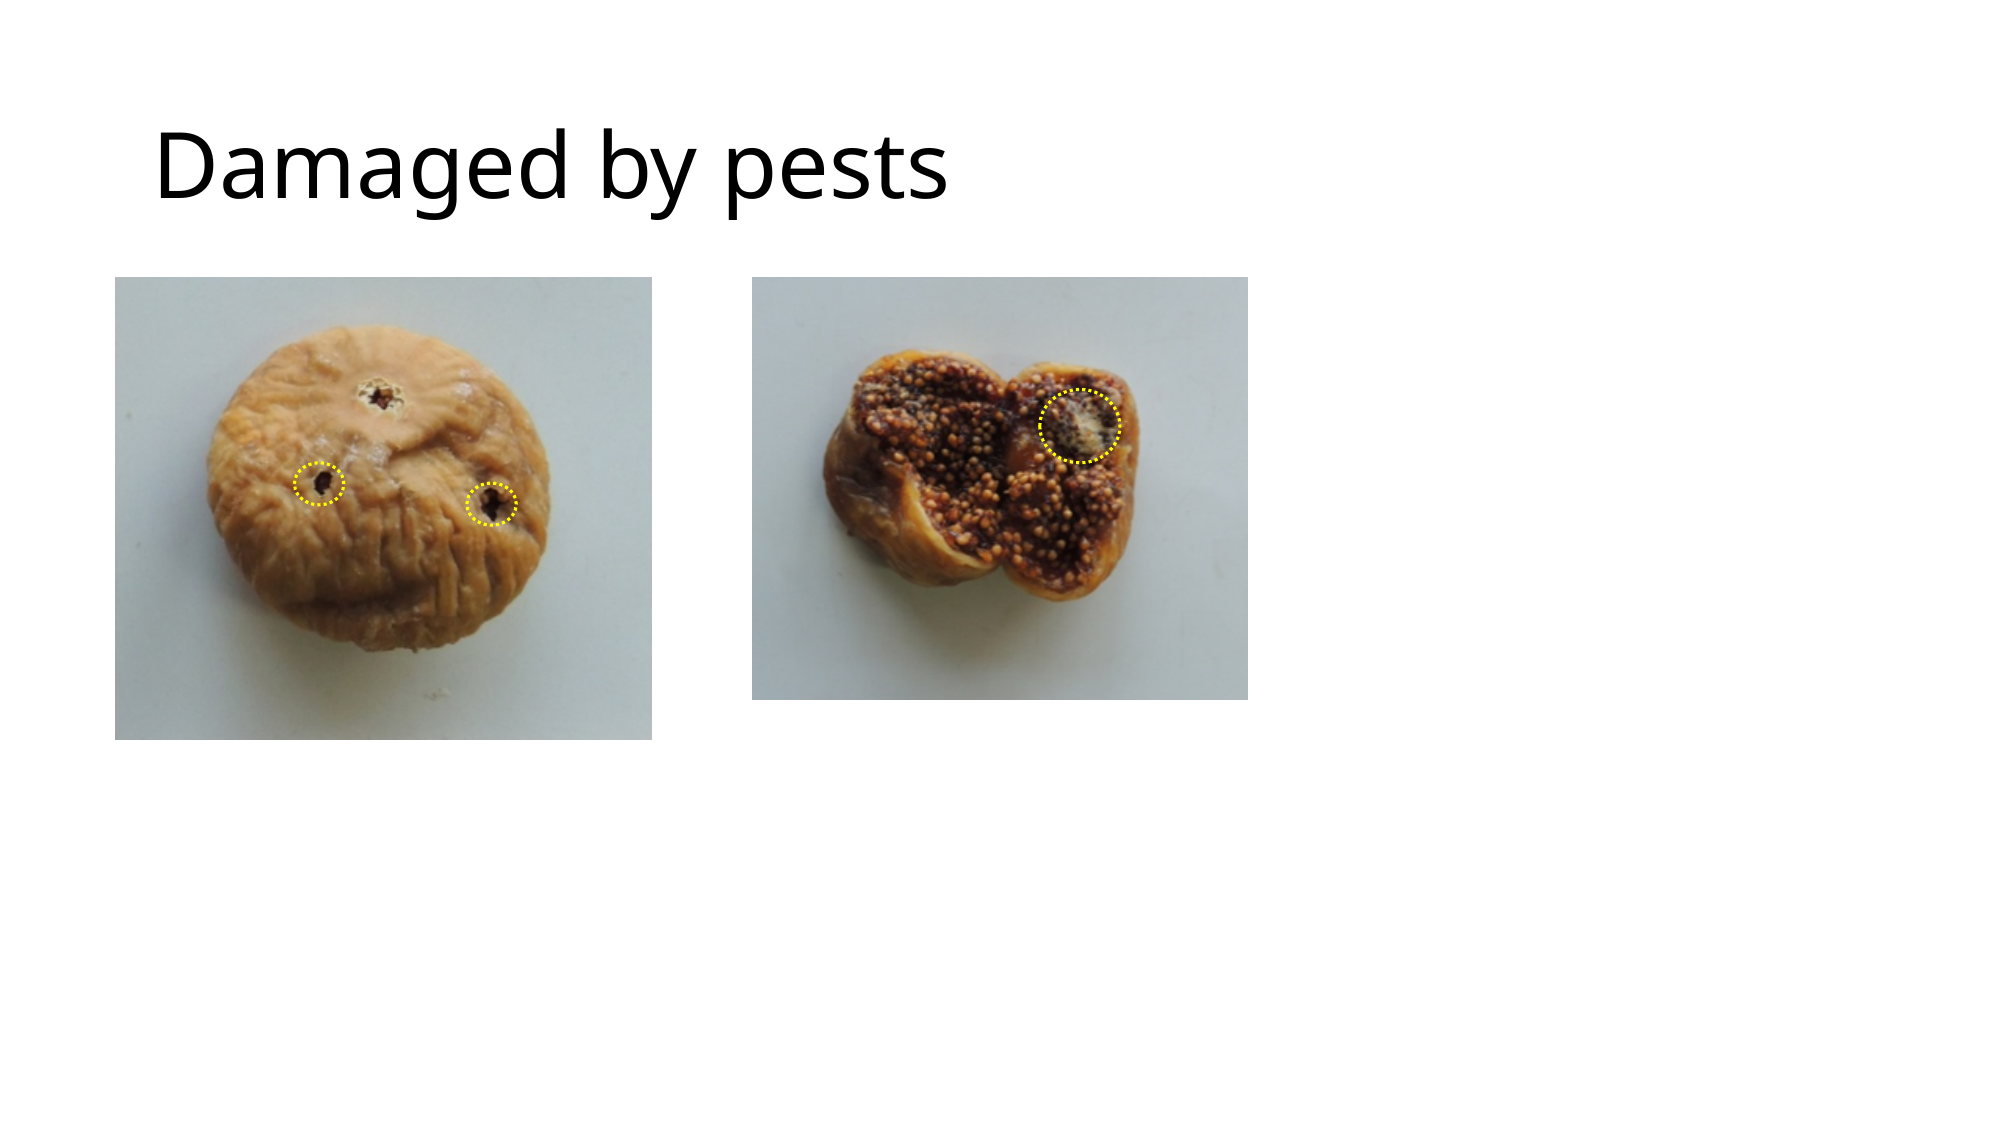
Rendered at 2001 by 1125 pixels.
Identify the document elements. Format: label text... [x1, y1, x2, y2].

picture [752, 277, 1248, 700]
title Damaged by pests [137, 59, 1863, 278]
picture [115, 277, 652, 740]
